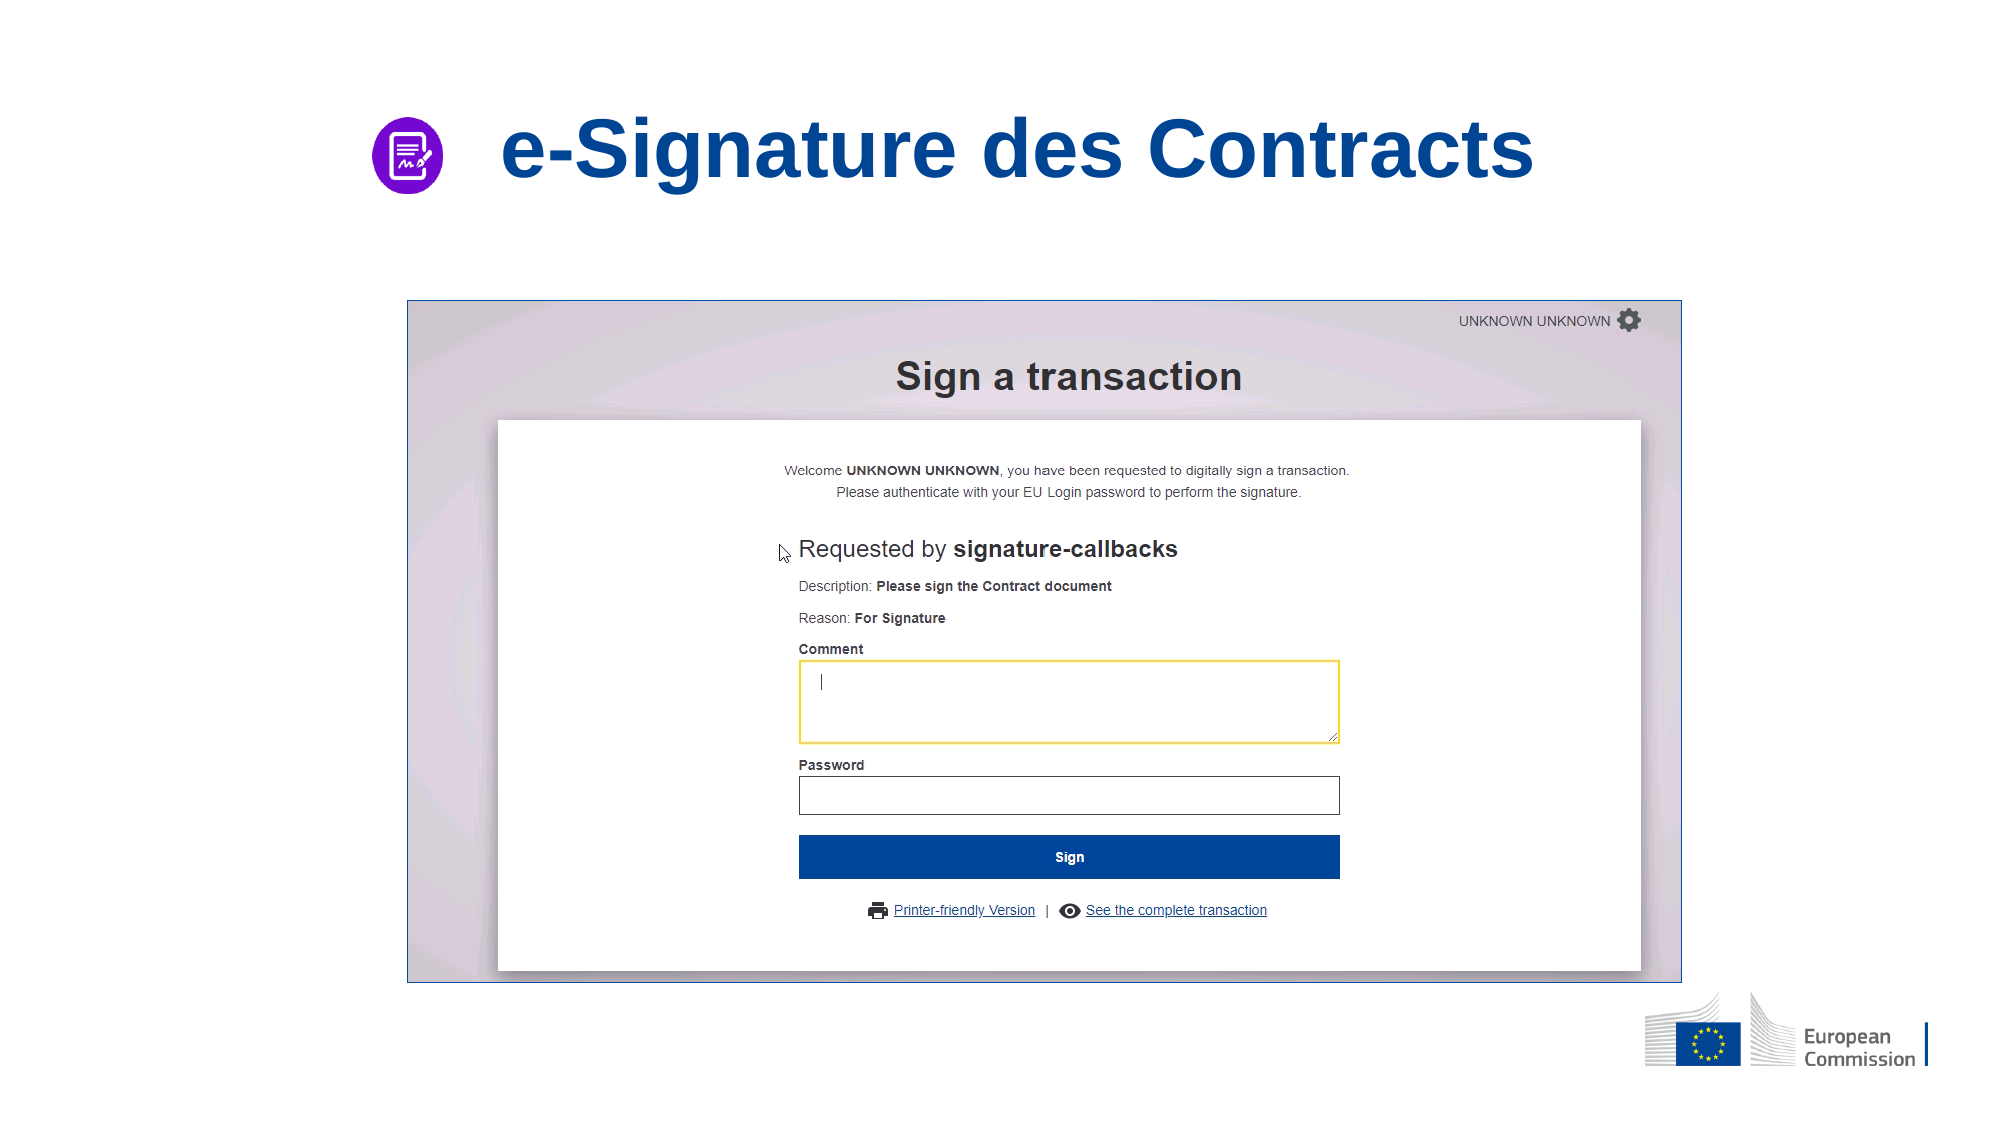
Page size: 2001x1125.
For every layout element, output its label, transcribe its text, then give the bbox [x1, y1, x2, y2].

text_box e-Signature des Contracts [167, 8, 1893, 137]
picture [1645, 991, 1928, 1066]
picture [407, 299, 1682, 983]
picture [372, 117, 443, 194]
